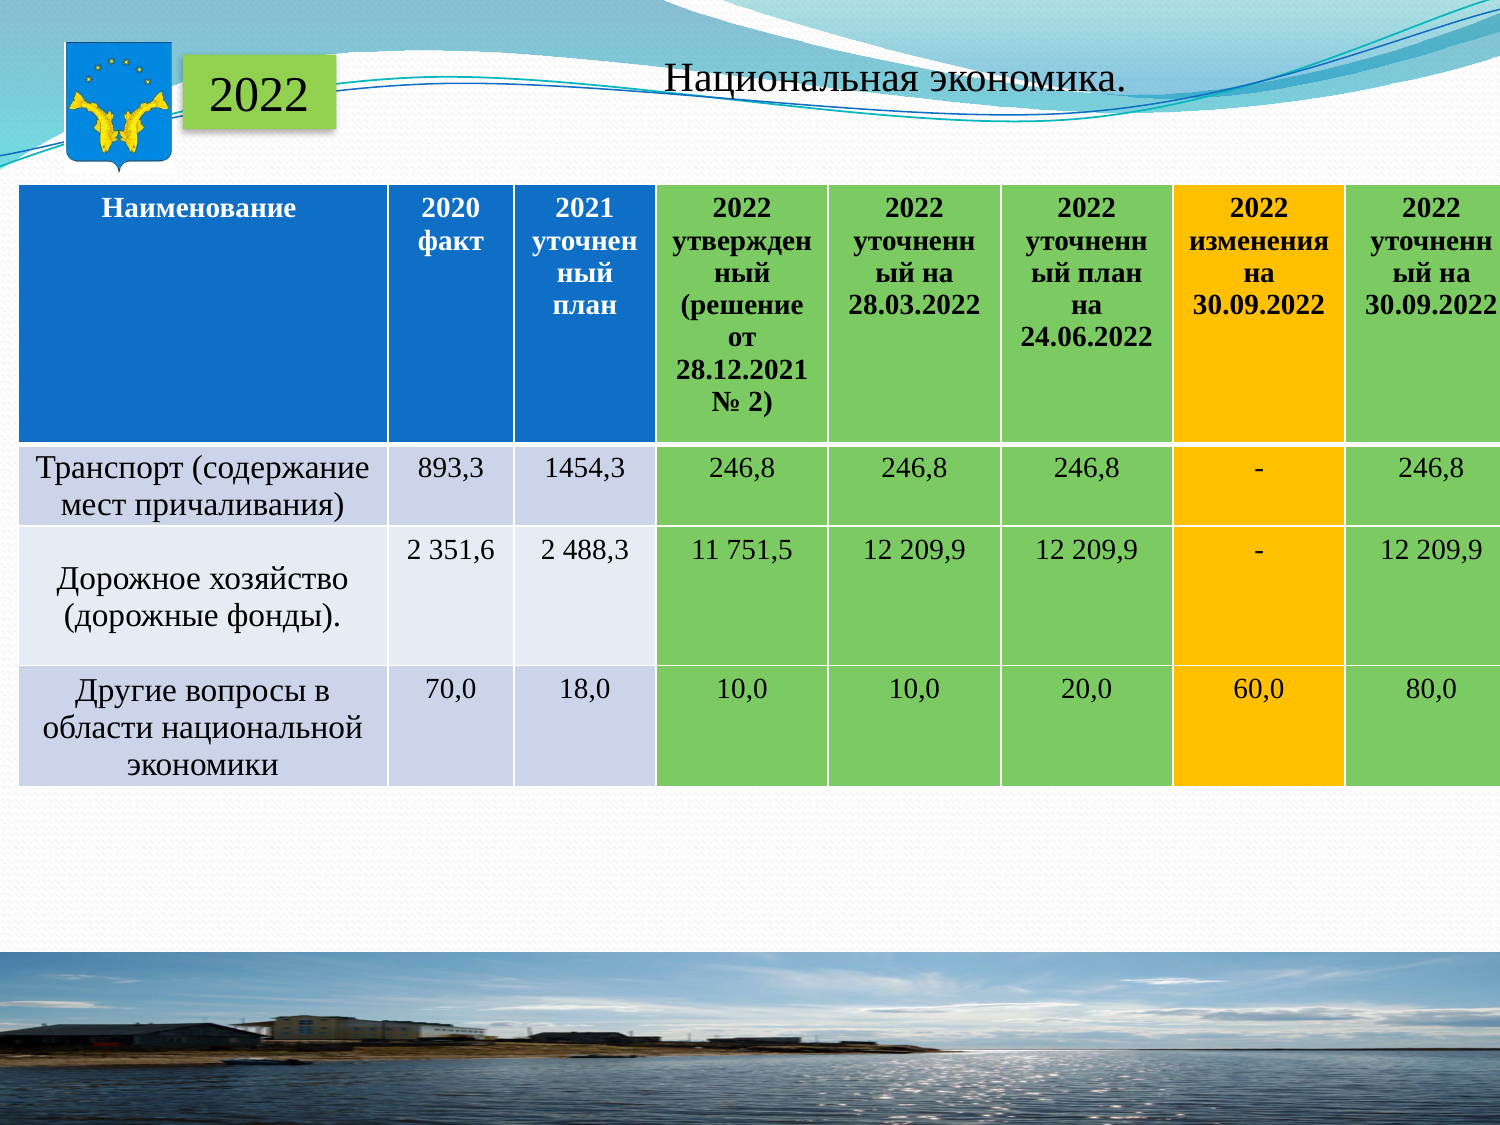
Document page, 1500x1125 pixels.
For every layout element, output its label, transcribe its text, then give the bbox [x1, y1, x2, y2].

picture [0, 951, 1500, 1125]
table_header 2022 уточненный на 30.09.2022 [1346, 185, 1500, 442]
table_cell 10,0 [829, 666, 1000, 786]
table_cell Транспорт (содержание мест причаливания) [19, 447, 387, 525]
table_cell 10,0 [657, 666, 827, 786]
table_cell 70,0 [389, 666, 513, 786]
table_header 2021 уточненный план [515, 185, 655, 442]
table_header Наименование [19, 185, 387, 442]
table_cell 893,3 [389, 447, 513, 525]
picture [64, 42, 172, 173]
table_cell 80,0 [1346, 666, 1500, 786]
table_cell 18,0 [515, 666, 655, 786]
table_cell 2 488,3 [515, 527, 655, 665]
table_cell 2 351,6 [389, 527, 513, 665]
table_cell 12 209,9 [829, 527, 1000, 665]
table_cell 12 209,9 [1346, 527, 1500, 665]
table_cell 246,8 [657, 447, 827, 525]
text_box Национальная экономика. [301, 42, 1500, 108]
table_cell 20,0 [1002, 666, 1172, 786]
table_header 2020 факт [389, 185, 513, 442]
table_header 2022 изменения на 30.09.2022 [1174, 185, 1344, 442]
table_cell 246,8 [1002, 447, 1172, 525]
table_cell 246,8 [829, 447, 1000, 525]
text_box 2022 [182, 54, 337, 130]
table_header 2022 уточненный на 28.03.2022 [829, 185, 1000, 442]
table_cell - [1174, 527, 1344, 665]
table_cell 12 209,9 [1002, 527, 1172, 665]
table_cell 1454,3 [515, 447, 655, 525]
table_cell 11 751,5 [657, 527, 827, 665]
table_cell Дорожное хозяйство (дорожные фонды). [19, 527, 387, 665]
table_cell - [1174, 447, 1344, 525]
table_cell 246,8 [1346, 447, 1500, 525]
table_cell Другие вопросы в области национальной экономики [19, 666, 387, 786]
table_header 2022 утвержденный (решение от 28.12.2021 № 2) [657, 185, 827, 442]
table_cell 60,0 [1174, 666, 1344, 786]
table_header 2022 уточненный план на 24.06.2022 [1002, 185, 1172, 442]
